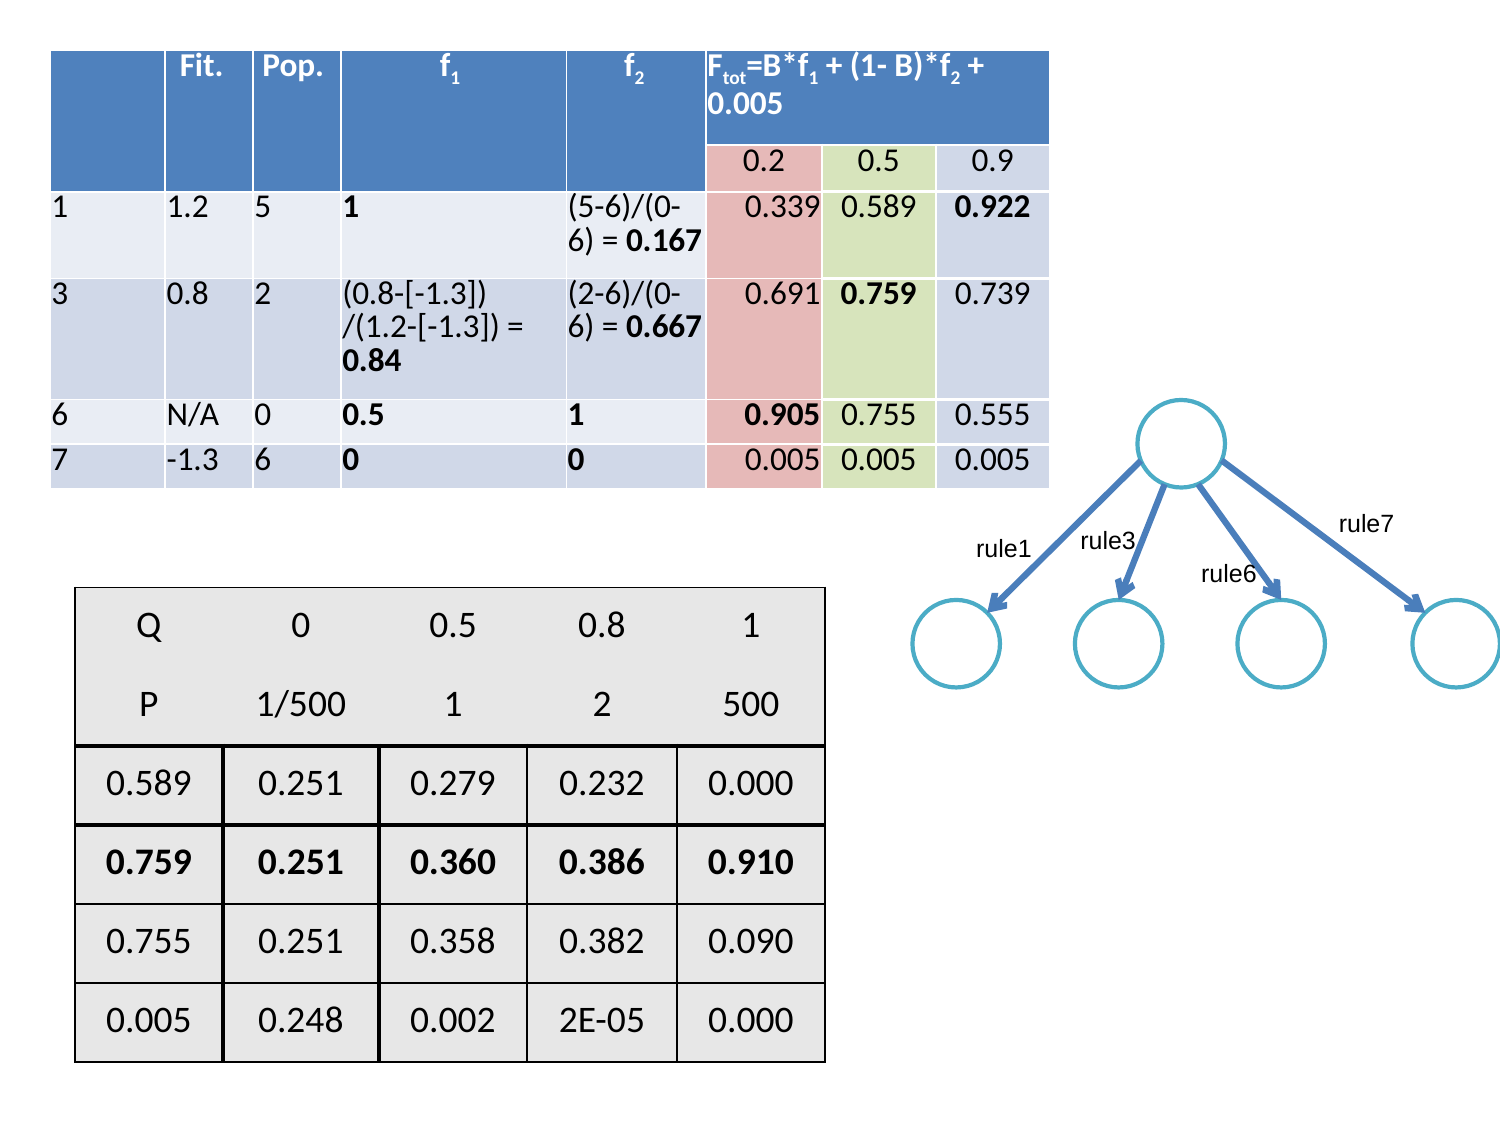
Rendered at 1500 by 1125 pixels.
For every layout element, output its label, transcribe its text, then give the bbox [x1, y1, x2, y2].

table_header 0.5 [379, 588, 527, 667]
table_cell 0.922 [937, 193, 1049, 277]
table_cell 0.2 [707, 146, 821, 191]
table_cell 2 [527, 667, 677, 744]
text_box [912, 399, 1500, 688]
table_cell -1.3 [166, 445, 252, 488]
table_cell 0.279 [381, 748, 526, 823]
table_cell 0.382 [528, 905, 676, 982]
table_cell 500 [677, 667, 824, 744]
table_header [51, 51, 164, 191]
table_cell 0.251 [225, 748, 377, 823]
table_header Ftot=B*f1 + (1- B)*f2 + 0.005 [707, 51, 1049, 144]
table_header f2 [567, 51, 705, 191]
table_cell 0.8 [166, 279, 252, 399]
table_cell 0.910 [678, 827, 824, 903]
table_cell 1.2 [166, 193, 252, 278]
table_cell 1 [379, 667, 527, 744]
table_cell (5-6)/(0-6) = 0.167 [567, 193, 705, 278]
table_cell 7 [51, 445, 164, 488]
table_cell 1 [342, 193, 566, 278]
table_header 0 [223, 588, 379, 667]
table_cell 3 [51, 279, 164, 399]
table_cell 0.755 [823, 401, 909, 443]
table_cell 0.739 [937, 280, 1049, 398]
table_cell 0.000 [678, 984, 824, 1061]
table_cell 1/500 [223, 667, 379, 744]
table_cell 0.005 [707, 445, 821, 488]
table_cell 0.000 [678, 748, 824, 823]
table_cell 0.5 [823, 146, 935, 190]
table_cell 6 [254, 445, 340, 488]
table_cell 0.251 [225, 905, 377, 982]
table_cell 0.589 [76, 748, 221, 823]
table_cell (0.8-[-1.3]) /(1.2-[-1.3]) = 0.84 [342, 279, 566, 399]
table_cell 0.005 [823, 446, 907, 488]
table_cell 1 [51, 193, 164, 278]
table_cell 6 [51, 400, 164, 443]
table_cell 0.755 [76, 905, 221, 982]
table_cell 0.905 [707, 400, 821, 443]
table_cell 0.251 [225, 827, 377, 903]
table_cell 0.005 [76, 984, 221, 1061]
table_cell N/A [166, 400, 252, 443]
table_cell 2E-05 [528, 984, 676, 1061]
table_cell 0.339 [707, 193, 821, 278]
table_cell 2 [254, 279, 340, 399]
table_cell 5 [254, 193, 340, 278]
table_cell 0.589 [823, 193, 935, 277]
table_header Q [76, 588, 223, 667]
table_header Fit. [166, 51, 252, 191]
table_cell 0.386 [528, 827, 676, 903]
table_header f1 [342, 51, 566, 191]
table_cell 0.759 [823, 280, 935, 398]
table_header 0.8 [527, 588, 677, 667]
table_cell 0 [342, 445, 566, 488]
table_cell 0.090 [678, 905, 824, 982]
table_cell 0.5 [342, 400, 566, 443]
table_cell 0.232 [528, 748, 676, 823]
table_cell 0.691 [707, 279, 821, 399]
table_cell 0.248 [225, 984, 377, 1061]
table_cell 0.360 [381, 827, 526, 903]
table_header Pop. [254, 51, 340, 191]
table_cell 0.002 [381, 984, 526, 1061]
table_cell 1 [567, 400, 705, 443]
table_header 1 [677, 588, 824, 667]
table_cell 0.759 [76, 827, 221, 903]
table_cell P [76, 667, 223, 744]
table_cell (2-6)/(0-6) = 0.667 [567, 279, 705, 399]
table_cell 0.358 [381, 905, 526, 982]
table_cell 0.9 [937, 146, 1049, 190]
table_cell 0 [254, 400, 340, 443]
table_cell 0 [567, 445, 705, 488]
